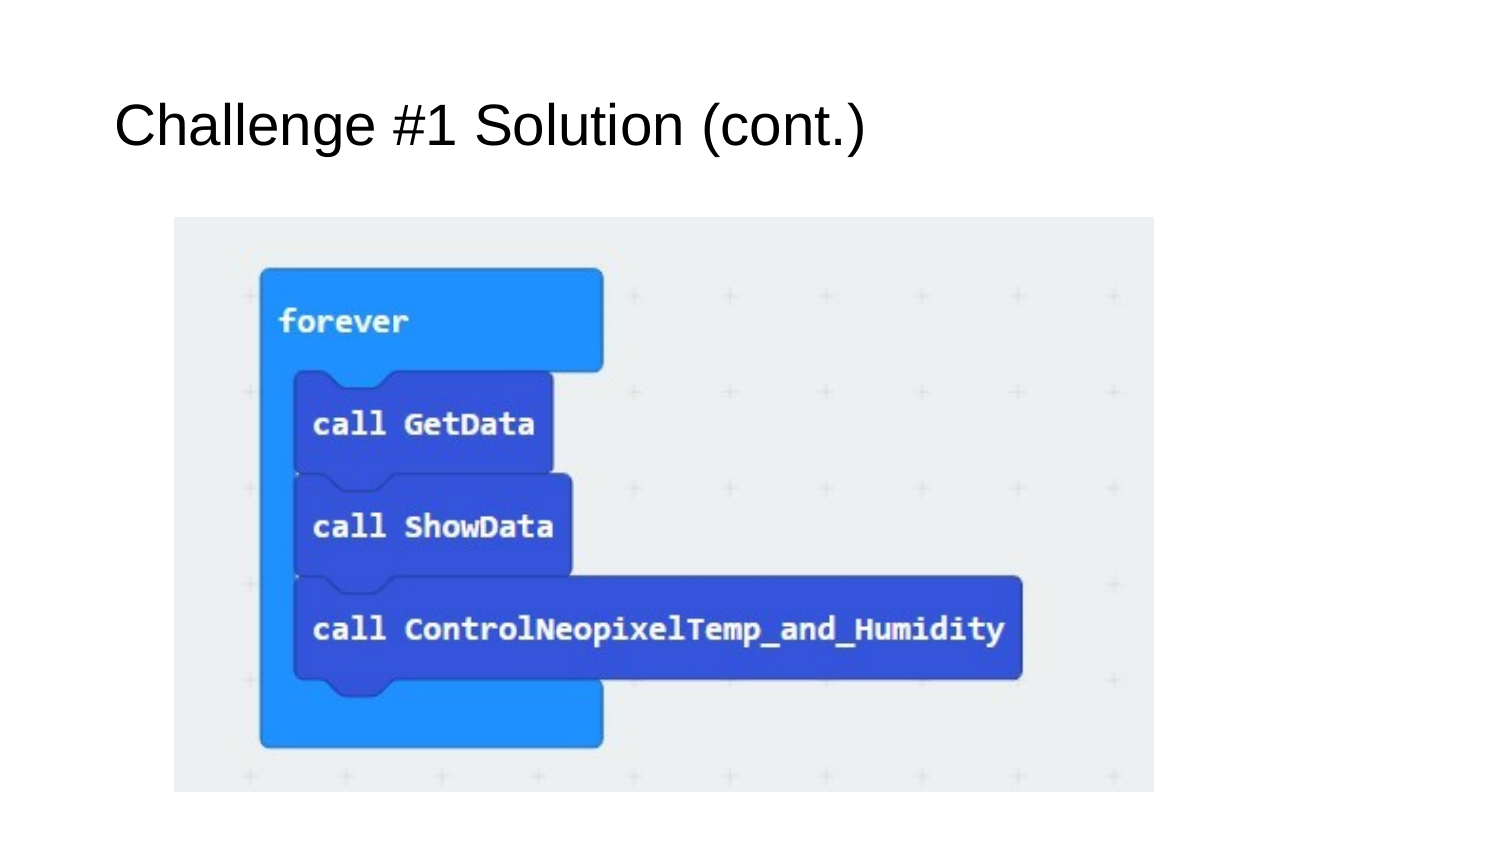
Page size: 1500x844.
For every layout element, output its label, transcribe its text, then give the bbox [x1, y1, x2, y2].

picture [174, 217, 1154, 792]
title Challenge #1 Solution (cont.) [103, 44, 1397, 208]
